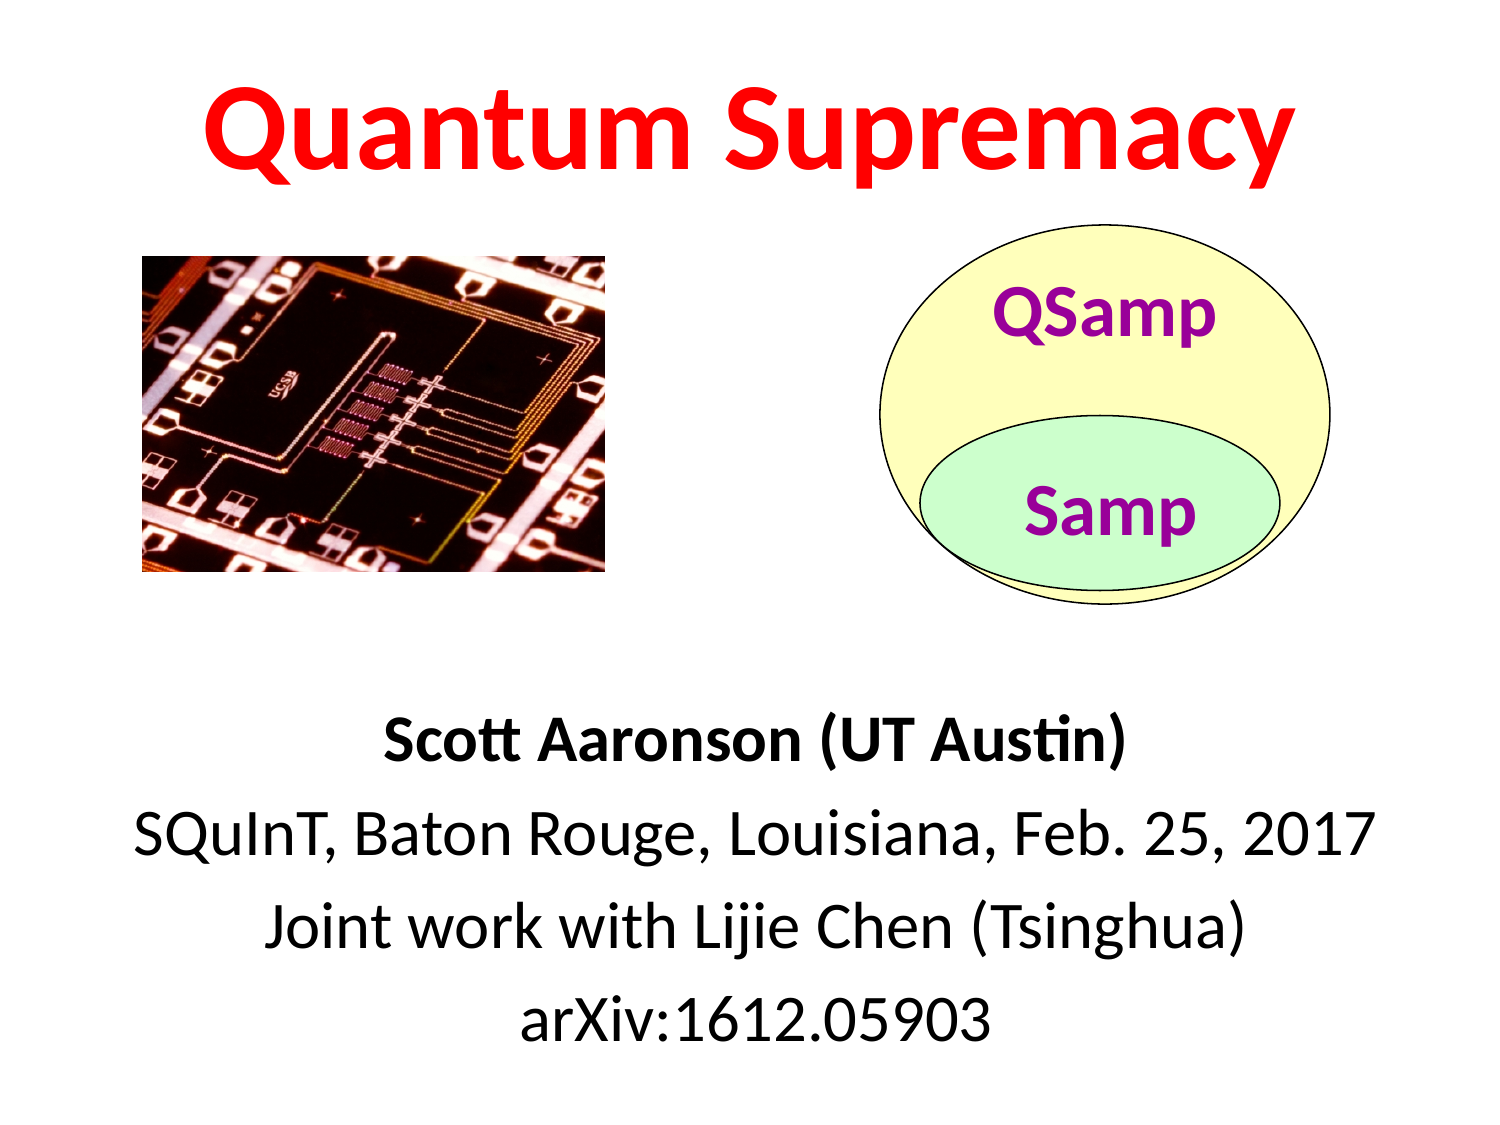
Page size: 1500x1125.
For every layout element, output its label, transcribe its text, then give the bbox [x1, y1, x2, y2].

text_box Samp [942, 452, 1280, 558]
text_box QSamp [930, 254, 1280, 359]
text_box [919, 461, 942, 545]
text_box [953, 415, 1247, 452]
text_box [957, 558, 1252, 605]
subtitle Scott Aaronson (UT Austin) SQuInT, Baton Rouge, Louisiana, Feb. 25, 2017 Joint work with Lijie Chen (Tsinghua) arXiv:1612.05903 [87, 687, 1425, 788]
text_box Quantum Supremacy [50, 37, 1450, 203]
text_box [960, 558, 1240, 591]
picture [142, 256, 606, 573]
text_box [879, 295, 1330, 539]
text_box [985, 224, 1225, 254]
